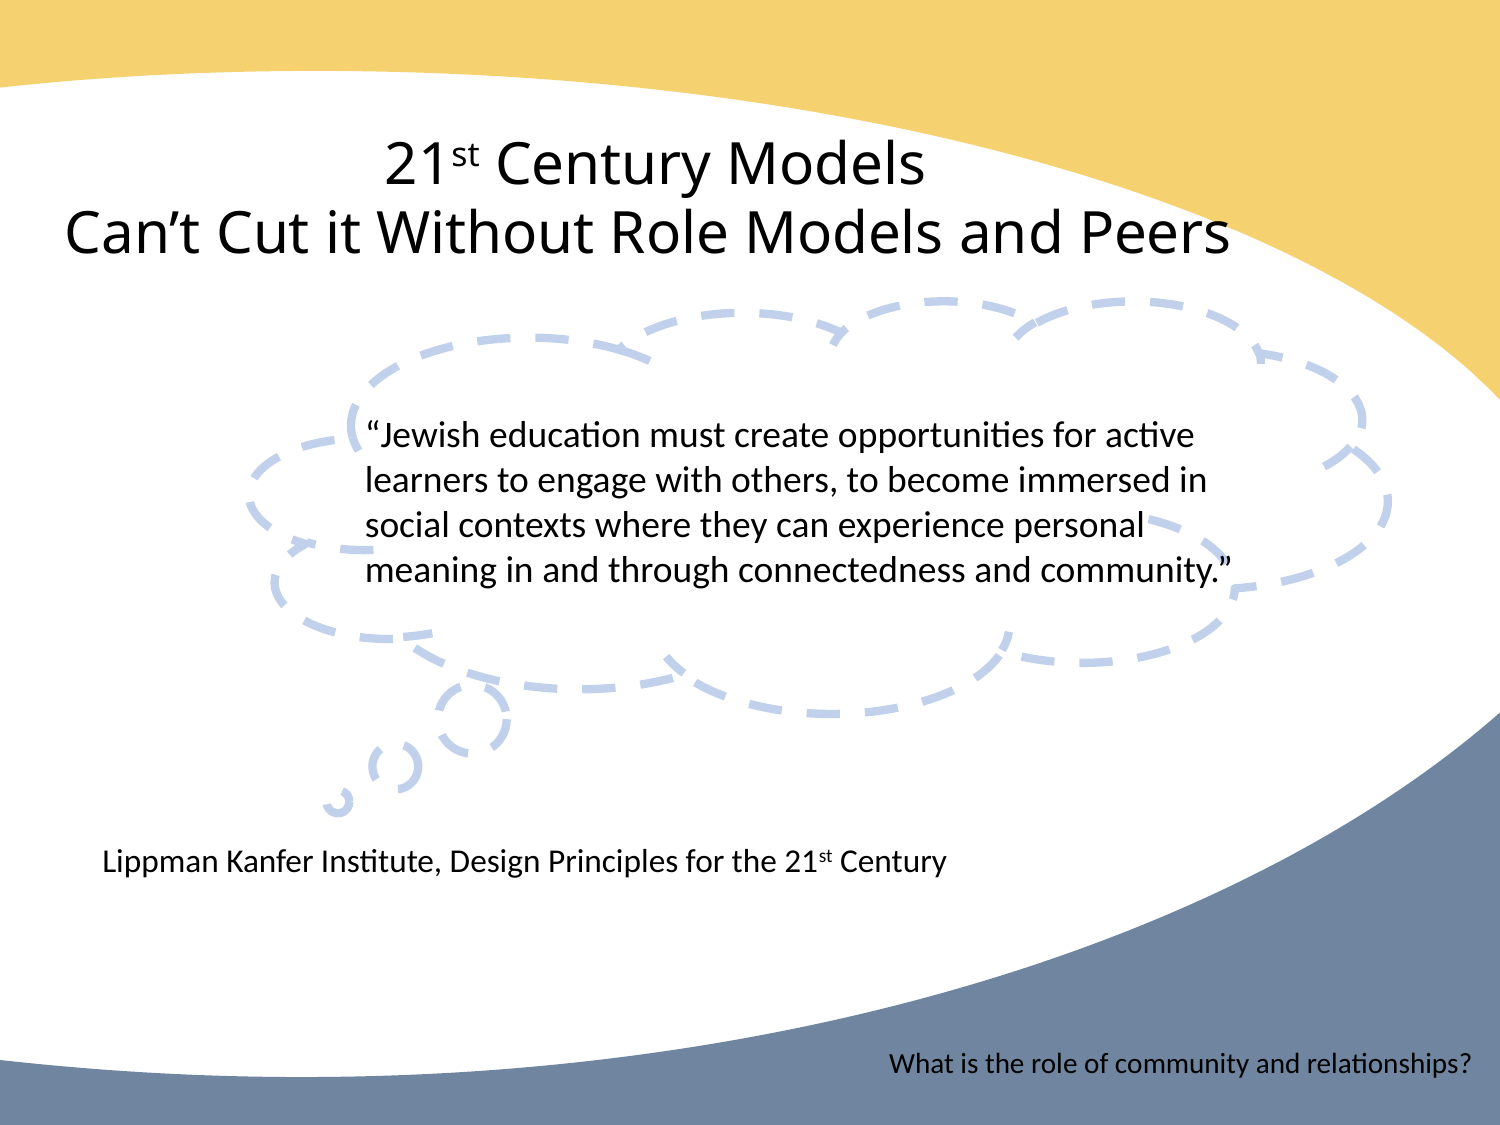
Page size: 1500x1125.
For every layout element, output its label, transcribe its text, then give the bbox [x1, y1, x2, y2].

text_box [247, 420, 1234, 717]
text_box [354, 299, 1390, 586]
text_box [324, 789, 352, 816]
text_box [0, 0, 1500, 400]
text_box 21st Century Models Can’t Cut it Without Role Models and Peers [49, 118, 1325, 273]
text_box [436, 682, 509, 756]
text_box What is the role of community and relationships? [774, 1037, 1488, 1088]
text_box “Jewish education must create opportunities for active learners to engage with others, to become immersed in social contexts where they can experience personal meaning in and through connectedness and community.” [350, 403, 1275, 598]
text_box Lippman Kanfer Institute, Design Principles for the 21st Century [87, 831, 1025, 887]
text_box [370, 741, 421, 792]
text_box [0, 712, 1500, 1125]
